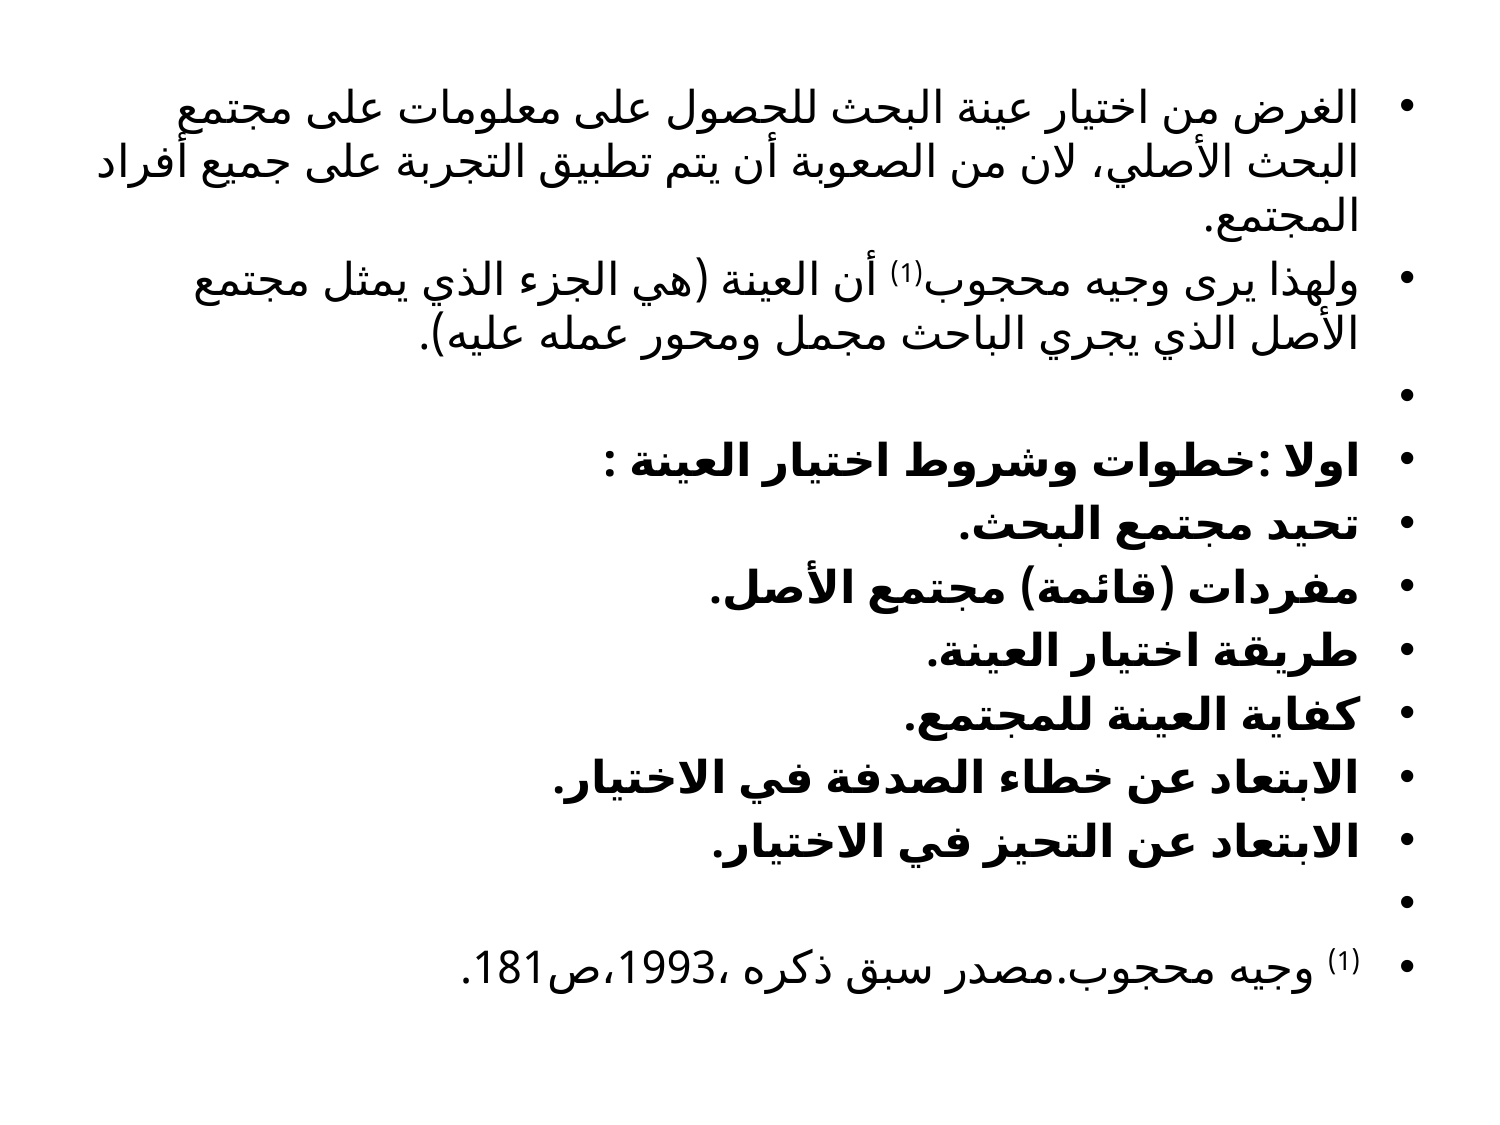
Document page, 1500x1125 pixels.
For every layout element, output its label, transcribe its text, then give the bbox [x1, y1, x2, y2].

list الغرض من اختيار عينة البحث للحصول على معلومات على مجتمع البحث الأصلي، لان من الصعوبة أن يتم تطبيق التجربة على جميع أفراد المجتمع. ولهذا يرى وجيه محجوب(1) أن العينة (هي الجزء الذي يمثل مجتمع الأصل الذي يجري الباحث مجمل ومحور عمله عليه). اولا :خطوات وشروط اختيار العينة : تحيد مجتمع البحث. مفردات (قائمة) مجتمع الأصل. طريقة اختيار العينة. كفاية العينة للمجتمع. الابتعاد عن خطاء الصدفة في الاختيار. الابتعاد عن التحيز في الاختيار. (1) وجيه محجوب.مصدر سبق ذكره ،1993،ص181. [75, 70, 1425, 1005]
